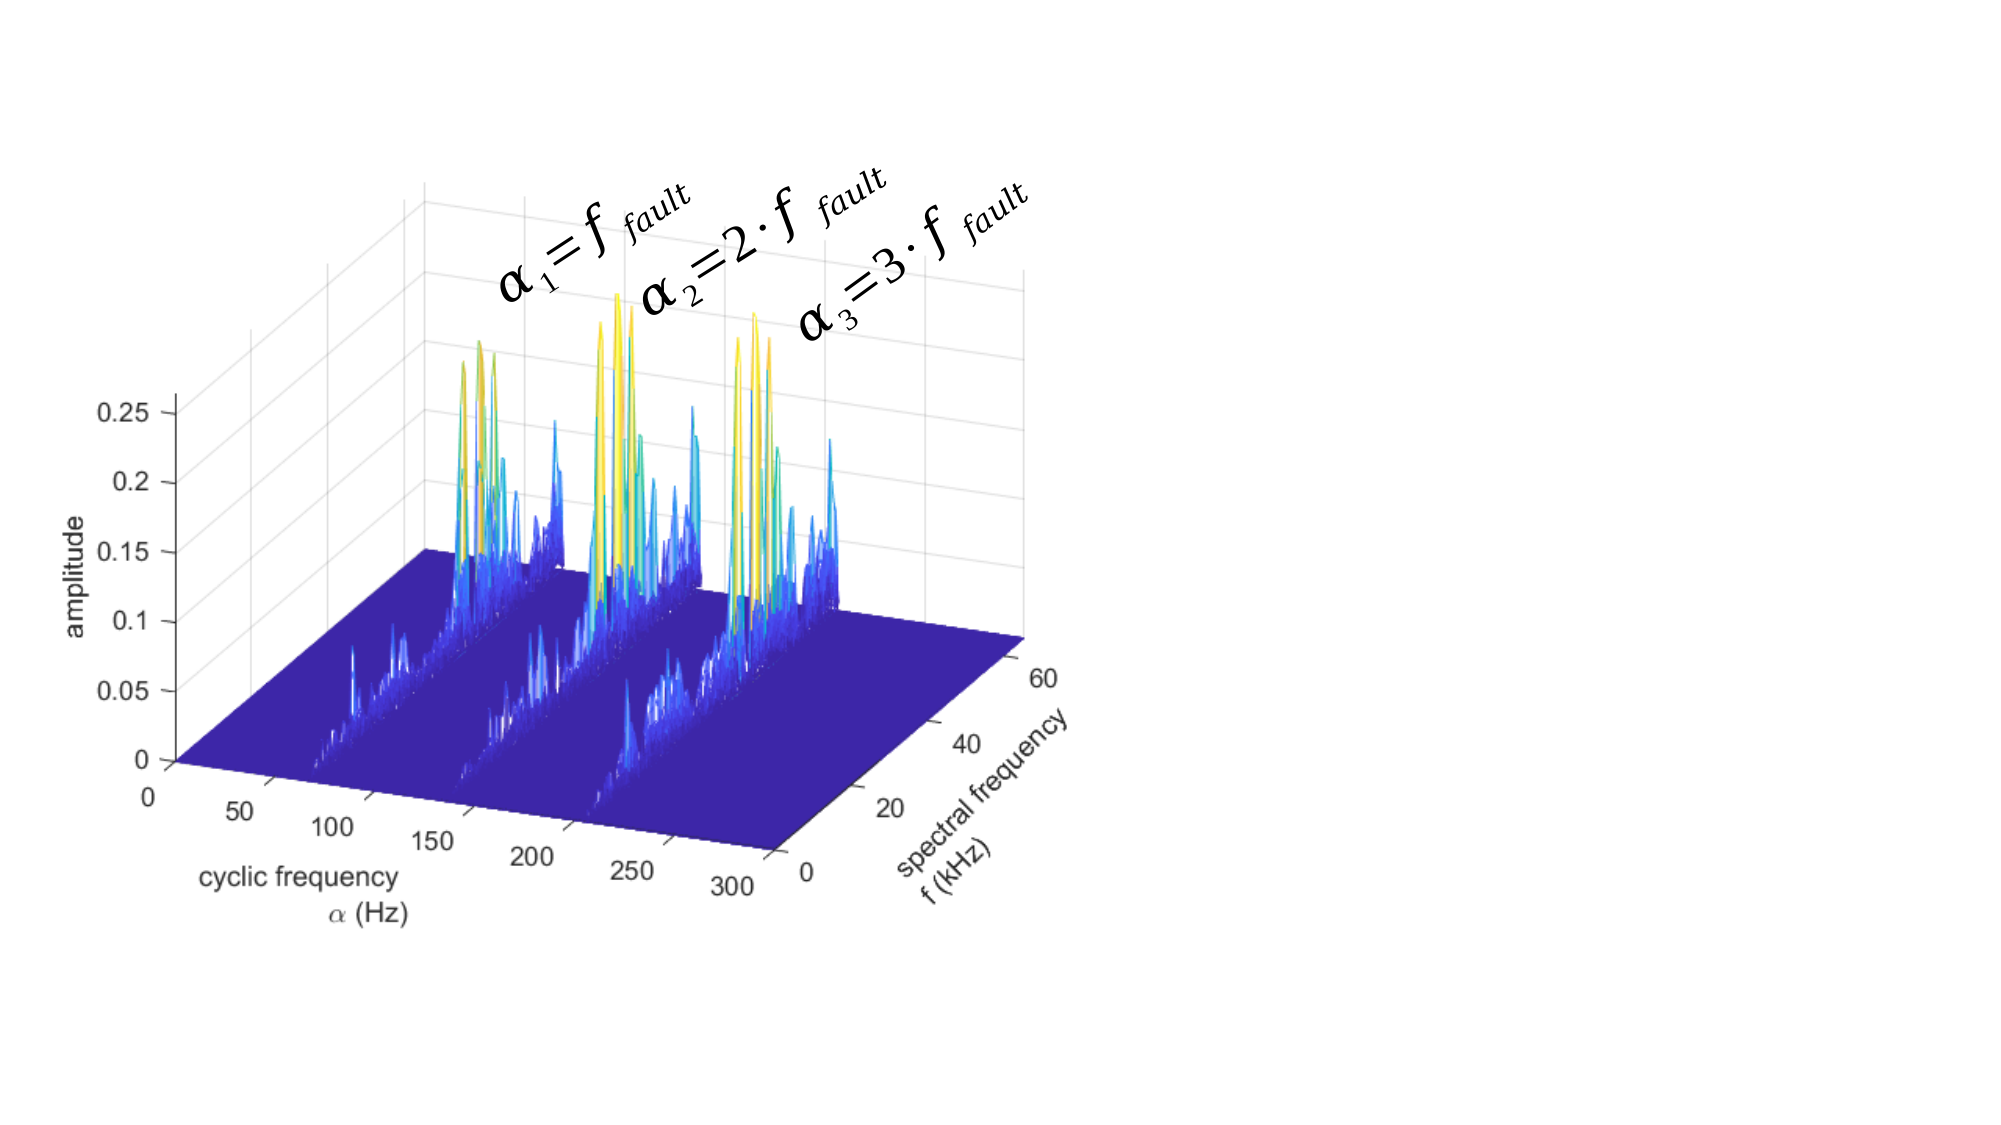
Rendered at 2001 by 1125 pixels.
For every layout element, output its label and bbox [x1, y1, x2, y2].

picture [33, 120, 1128, 941]
